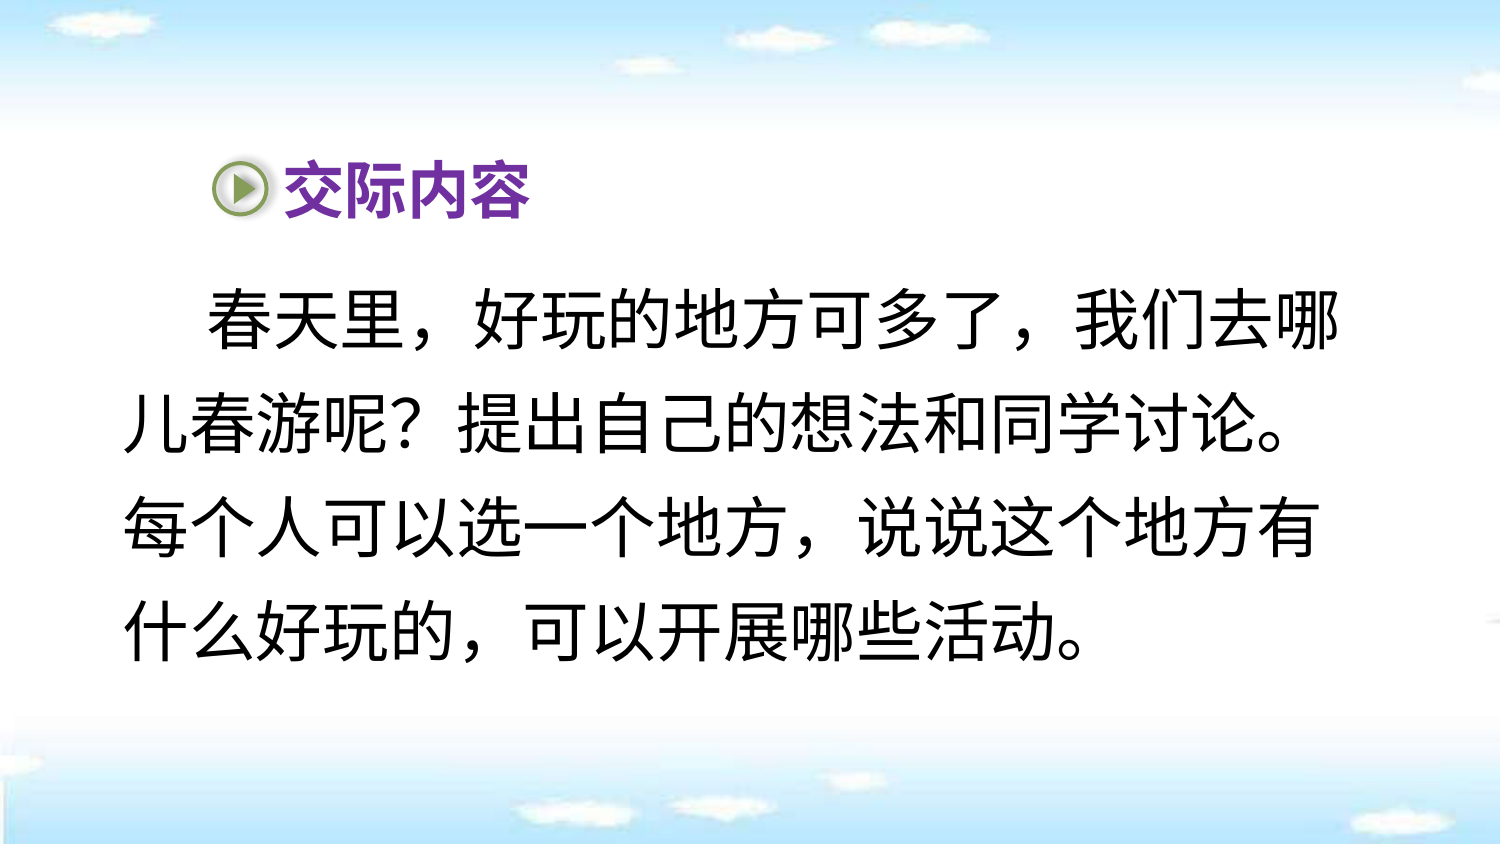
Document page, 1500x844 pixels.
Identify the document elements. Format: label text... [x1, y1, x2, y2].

text_box 交际内容 [271, 145, 570, 232]
picture [0, 0, 1500, 844]
text_box [212, 161, 269, 217]
text_box 春天里，好玩的地方可多了，我们去哪儿春游呢？提出自己的想法和同学讨论。每个人可以选一个地方，说说这个地方有什么好玩的，可以开展哪些活动。 [111, 248, 1361, 676]
